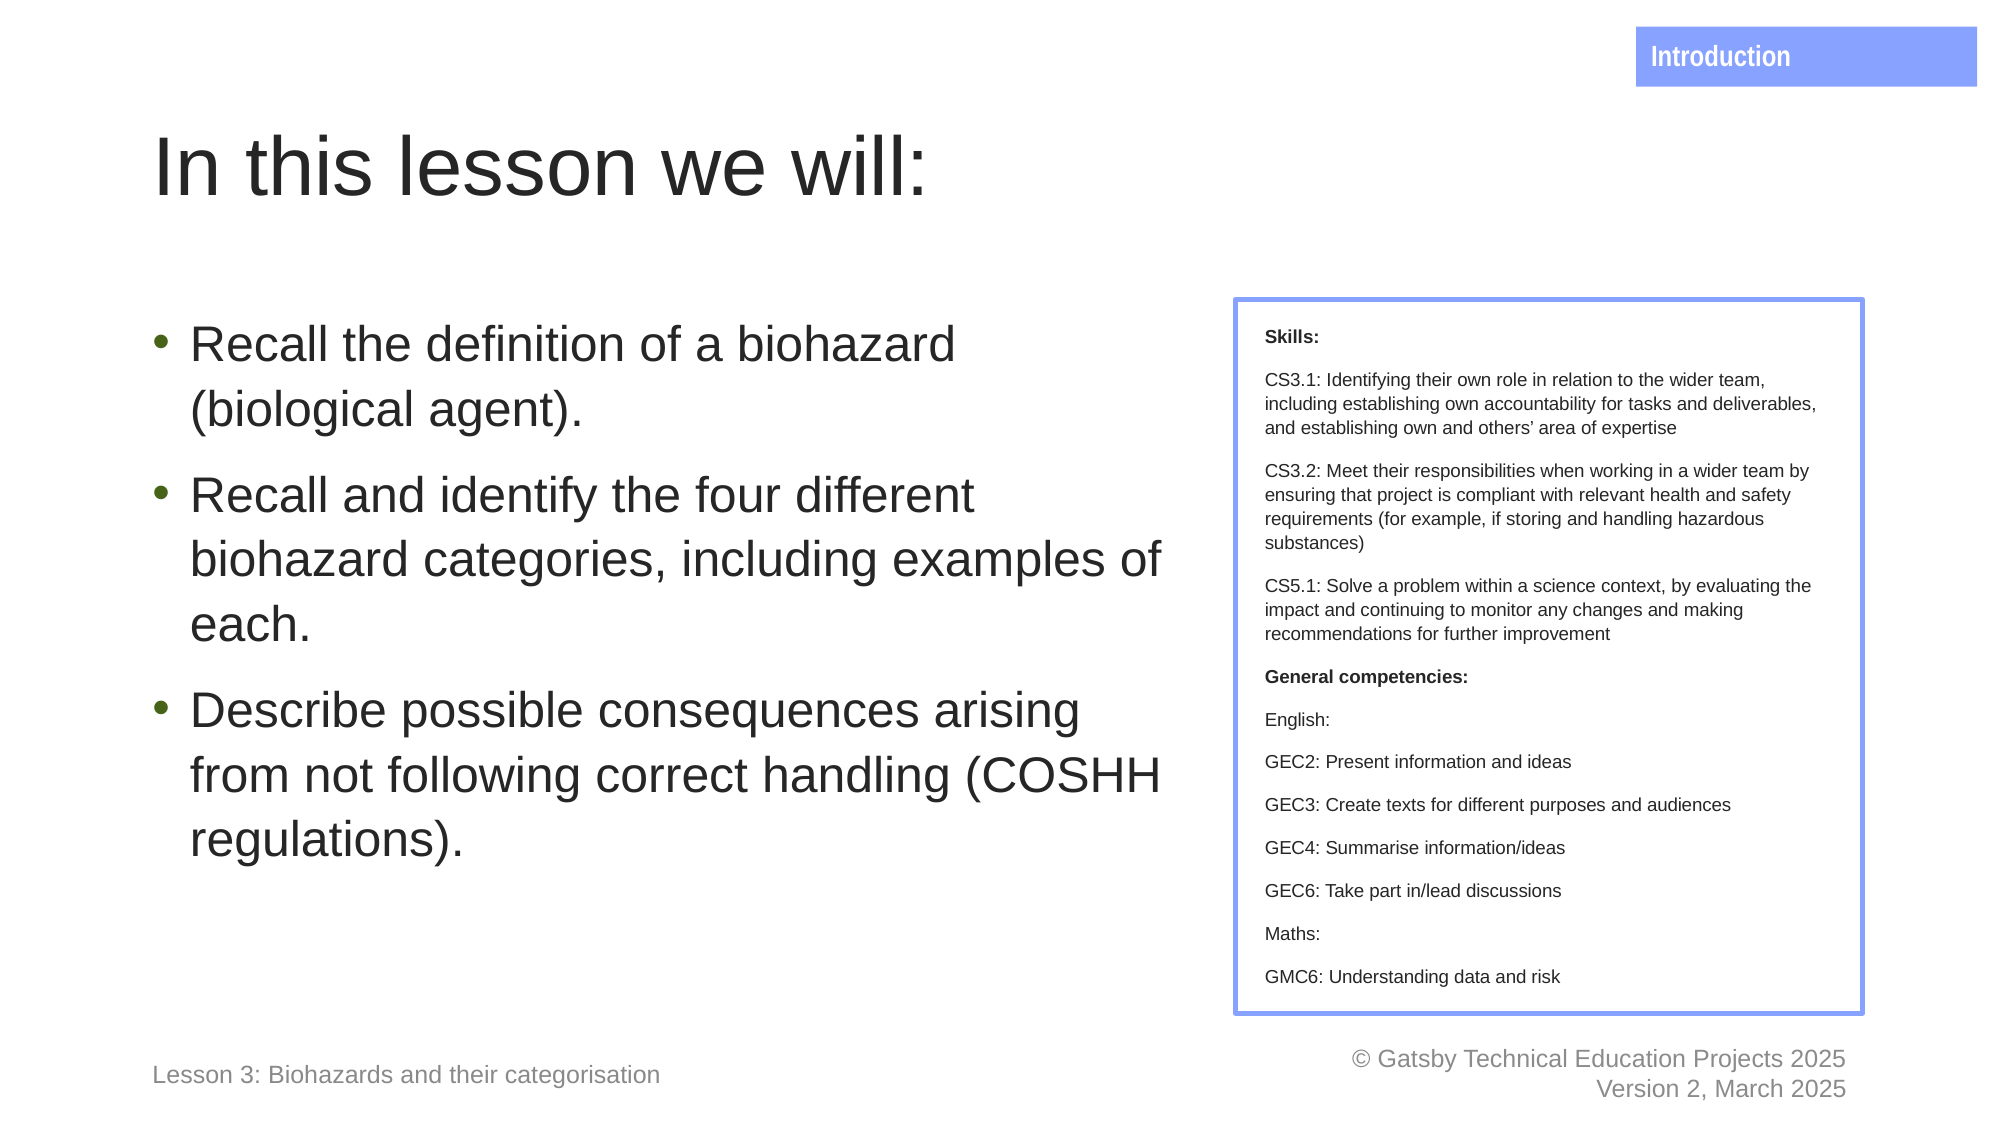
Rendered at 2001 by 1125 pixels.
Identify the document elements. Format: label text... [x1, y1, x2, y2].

list Recall the definition of a biohazard (biological agent). Recall and identify the four different biohazard categories, including examples of each. Describe possible consequences arising from not following correct handling (COSHH regulations). [137, 299, 1188, 1014]
list Introduction [1636, 26, 1978, 87]
list Skills: CS3.1: Identifying their own role in relation to the wider team, including establishing own accountability for tasks and deliverables, and establishing own and others’ area of expertise CS3.2: Meet their responsibilities when working in a wider team by ensuring that project is compliant with relevant health and safety requirements (for example, if storing and handling hazardous substances) CS5.1: Solve a problem within a science context, by evaluating the impact and continuing to monitor any changes and making recommendations for further improvement General competencies: English: GEC2: Present information and ideas GEC3: Create texts for different purposes and audiences GEC4: Summarise information/ideas GEC6: Take part in/lead discussions Maths: GMC6: Understanding data and risk [1233, 297, 1865, 1016]
title In this lesson we will: [137, 59, 1863, 278]
list Lesson 3: Biohazards and their categorisation [137, 1042, 829, 1103]
